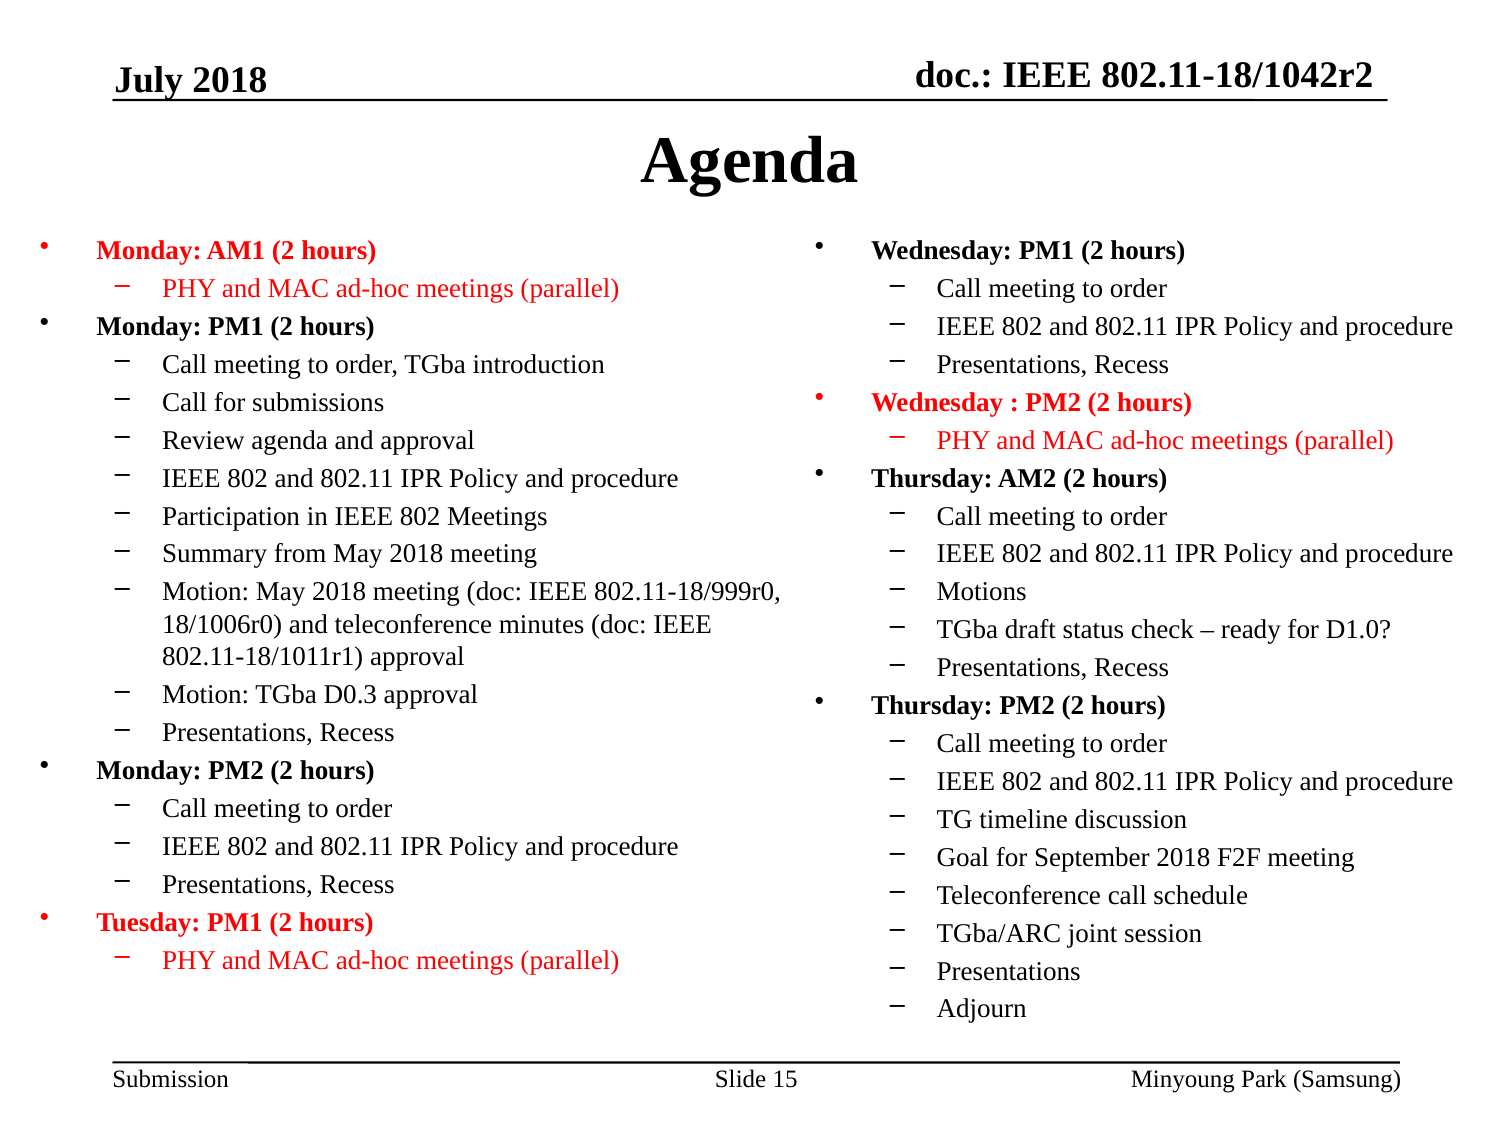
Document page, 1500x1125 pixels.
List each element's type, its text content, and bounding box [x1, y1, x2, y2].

list Wednesday: PM1 (2 hours) Call meeting to order IEEE 802 and 802.11 IPR Policy and procedure Presentations, Recess Wednesday : PM2 (2 hours) PHY and MAC ad-hoc meetings (parallel) Thursday: AM2 (2 hours) Call meeting to order IEEE 802 and 802.11 IPR Policy and procedure Motions TGba draft status check – ready for D1.0? Presentations, Recess Thursday: PM2 (2 hours) Call meeting to order IEEE 802 and 802.11 IPR Policy and procedure TG timeline discussion Goal for September 2018 F2F meeting Teleconference call schedule TGba/ARC joint session Presentations Adjourn [799, 224, 1500, 1063]
title Agenda [112, 112, 1388, 200]
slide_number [114, 54, 335, 101]
footer Minyoung Park (Samsung) [949, 1061, 1402, 1093]
list Monday: AM1 (2 hours) PHY and MAC ad-hoc meetings (parallel) Monday: PM1 (2 hours) Call meeting to order, TGba introduction Call for submissions Review agenda and approval IEEE 802 and 802.11 IPR Policy and procedure Participation in IEEE 802 Meetings Summary from May 2018 meeting Motion: May 2018 meeting (doc: IEEE 802.11-18/999r0, 18/1006r0) and teleconference minutes (doc: IEEE 802.11-18/1011r1) approval Motion: TGba D0.3 approval Presentations, Recess Monday: PM2 (2 hours) Call meeting to order IEEE 802 and 802.11 IPR Policy and procedure Presentations, Recess Tuesday: PM1 (2 hours) PHY and MAC ad-hoc meetings (parallel) [24, 224, 799, 1063]
slide_number Slide 15 [712, 1061, 800, 1093]
